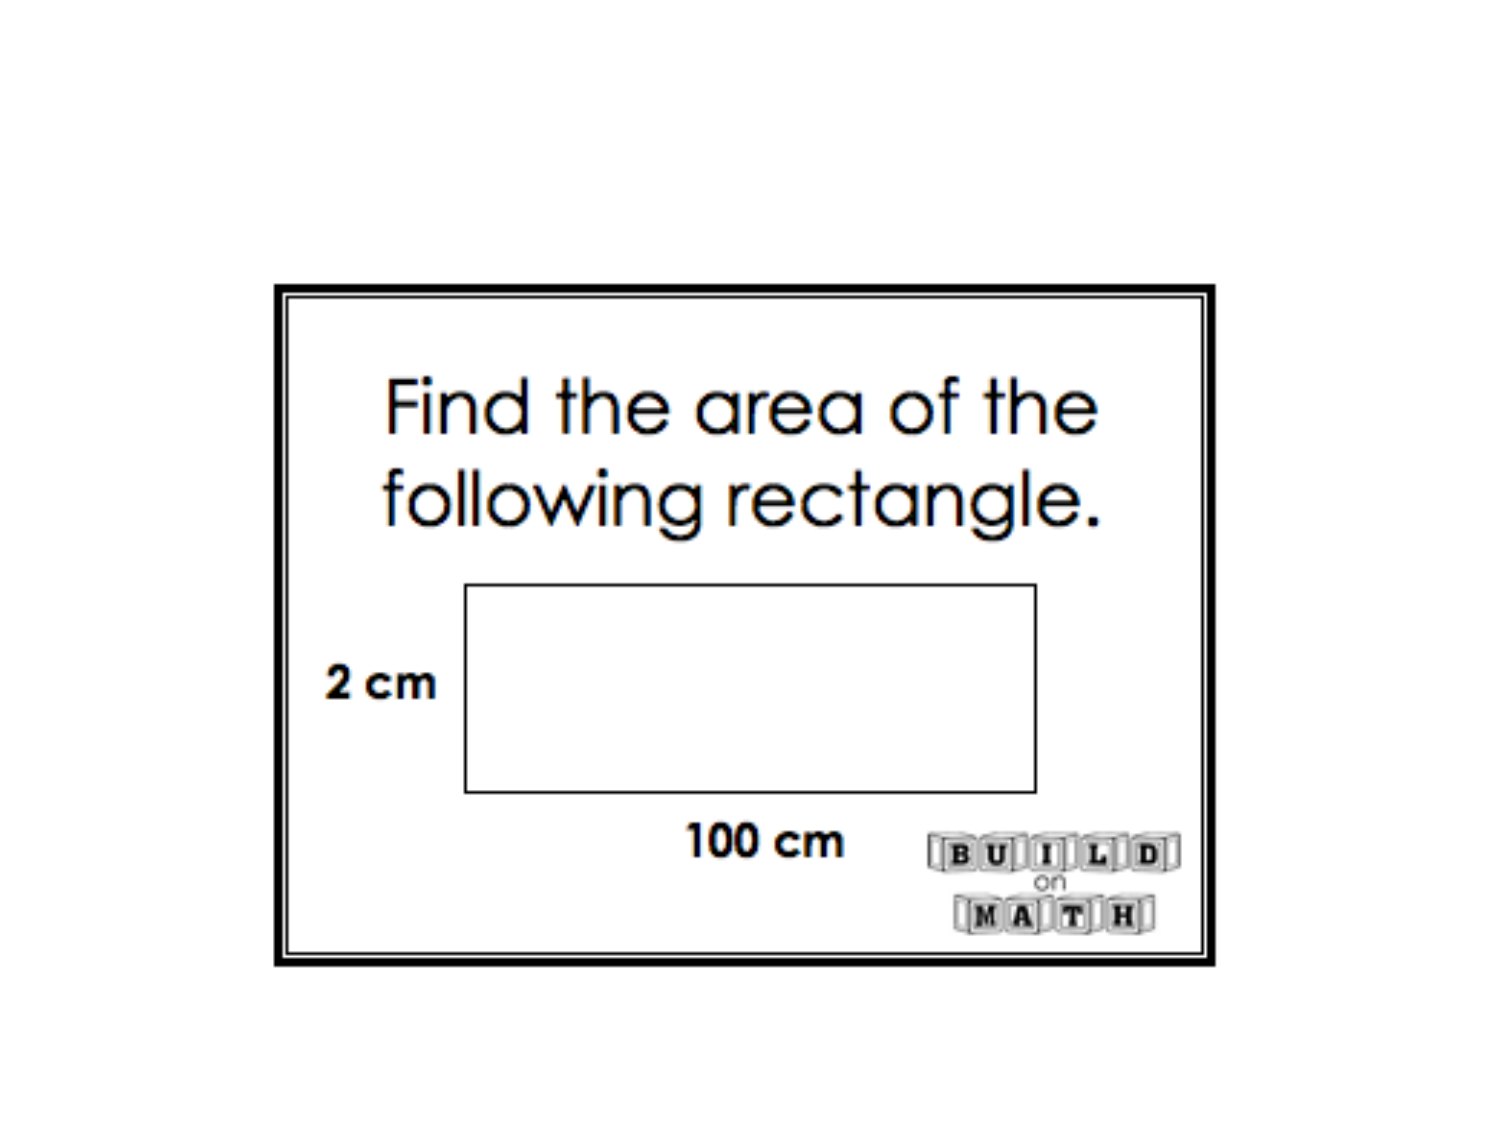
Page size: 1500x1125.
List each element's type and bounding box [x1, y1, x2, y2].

list [74, 262, 1426, 1006]
